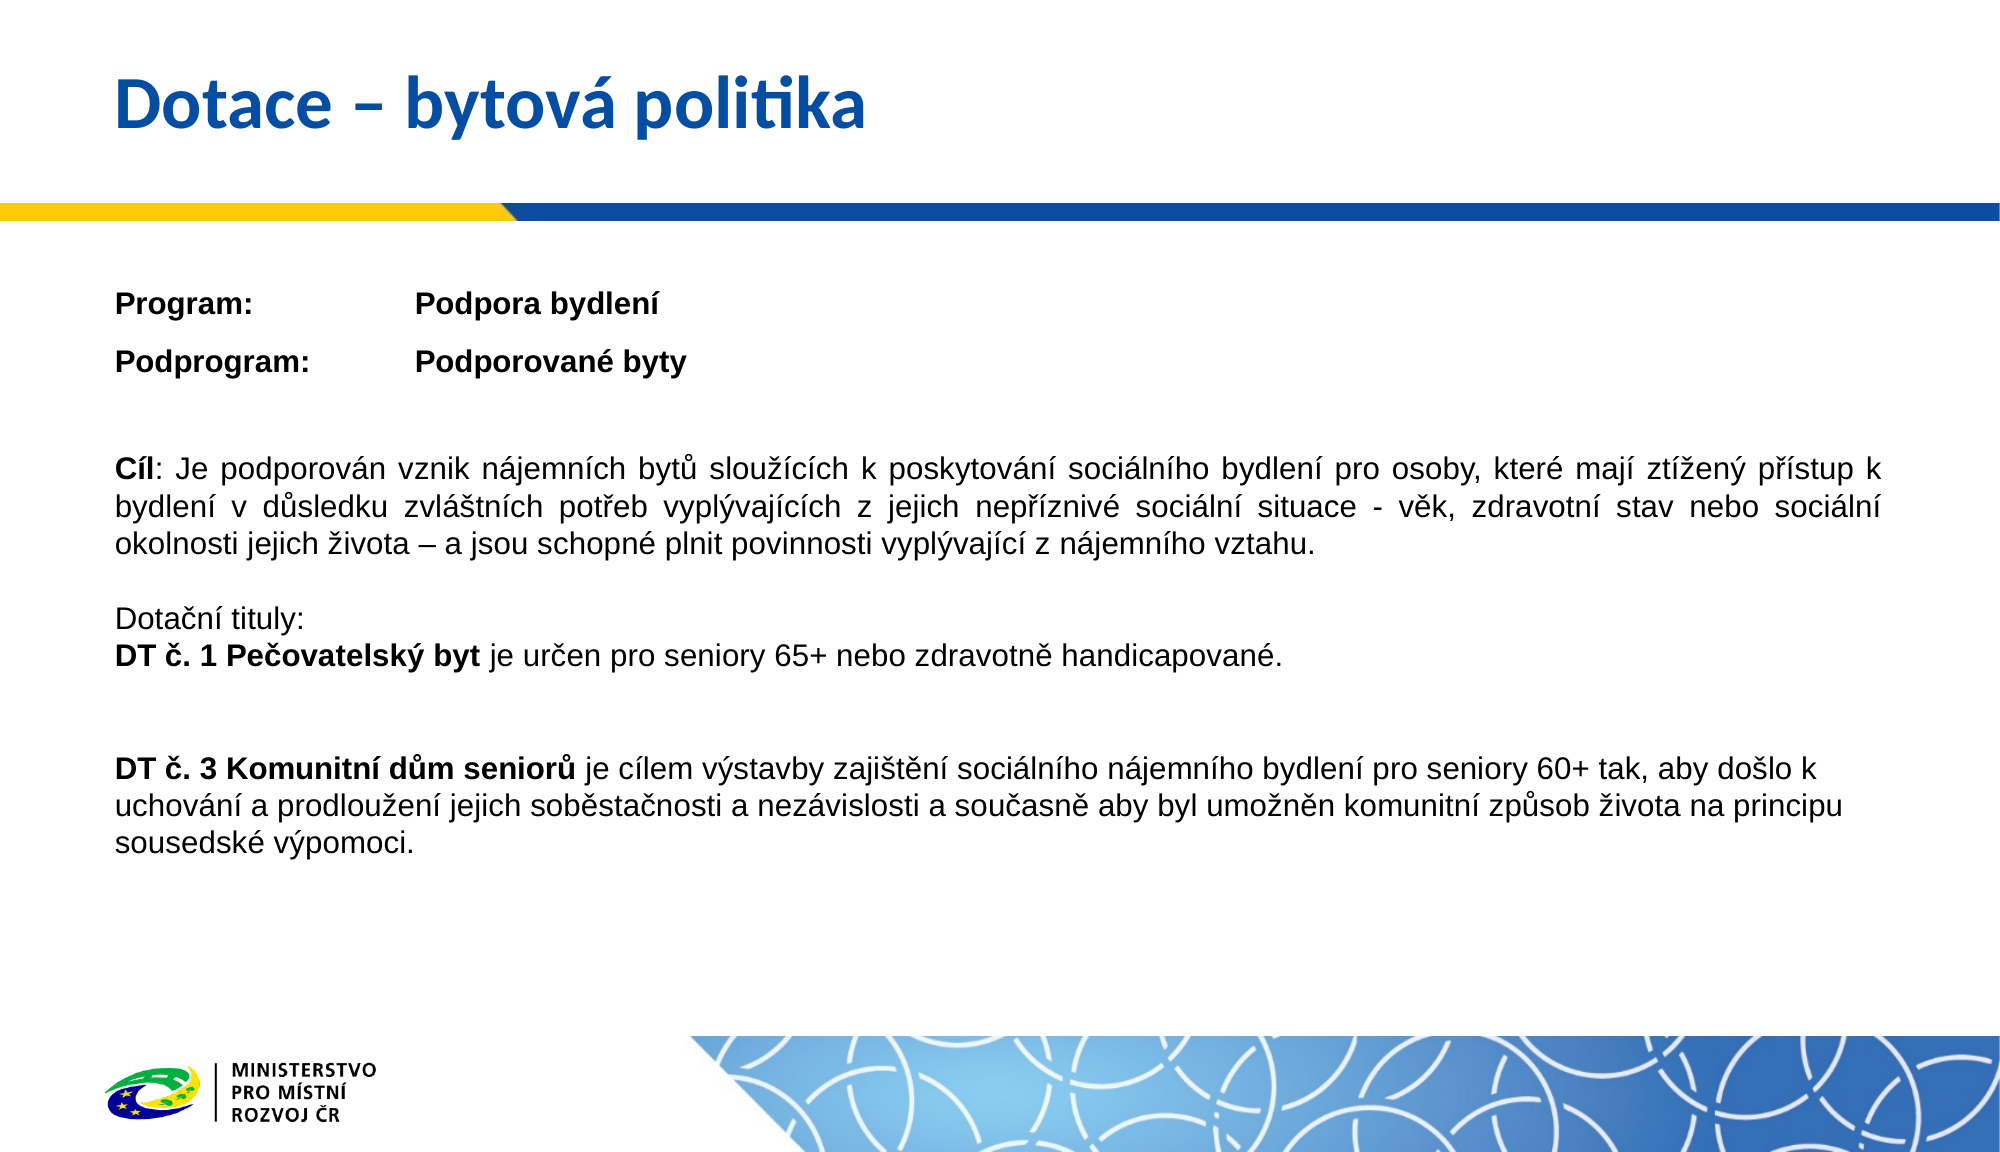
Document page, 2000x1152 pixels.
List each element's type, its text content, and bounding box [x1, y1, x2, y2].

title Dotace – bytová politika [99, 46, 1900, 198]
picture [0, 203, 2000, 221]
list Program: Podpora bydlení Podprogram: Podporované byty Cíl: Je podporován vznik nájemních bytů sloužících k poskytování sociálního bydlení pro osoby, které mají ztížený přístup k bydlení v důsledku zvláštních potřeb vyplývajících z jejich nepříznivé sociální situace - věk, zdravotní stav nebo sociální okolnosti jejich života – a jsou schopné plnit povinnosti vyplývající z nájemního vztahu. Dotační tituly: DT č. 1 Pečovatelský byt je určen pro seniory 65+ nebo zdravotně handicapované. DT č. 3 Komunitní dům seniorů je cílem výstavby zajištění sociálního nájemního bydlení pro seniory 60+ tak, aby došlo k uchování a prodloužení jejich soběstačnosti a nezávislosti a současně aby byl umožněn komunitní způsob života na principu sousedské výpomoci. [99, 268, 1900, 1029]
picture [95, 1035, 398, 1149]
picture [680, 1036, 2000, 1152]
